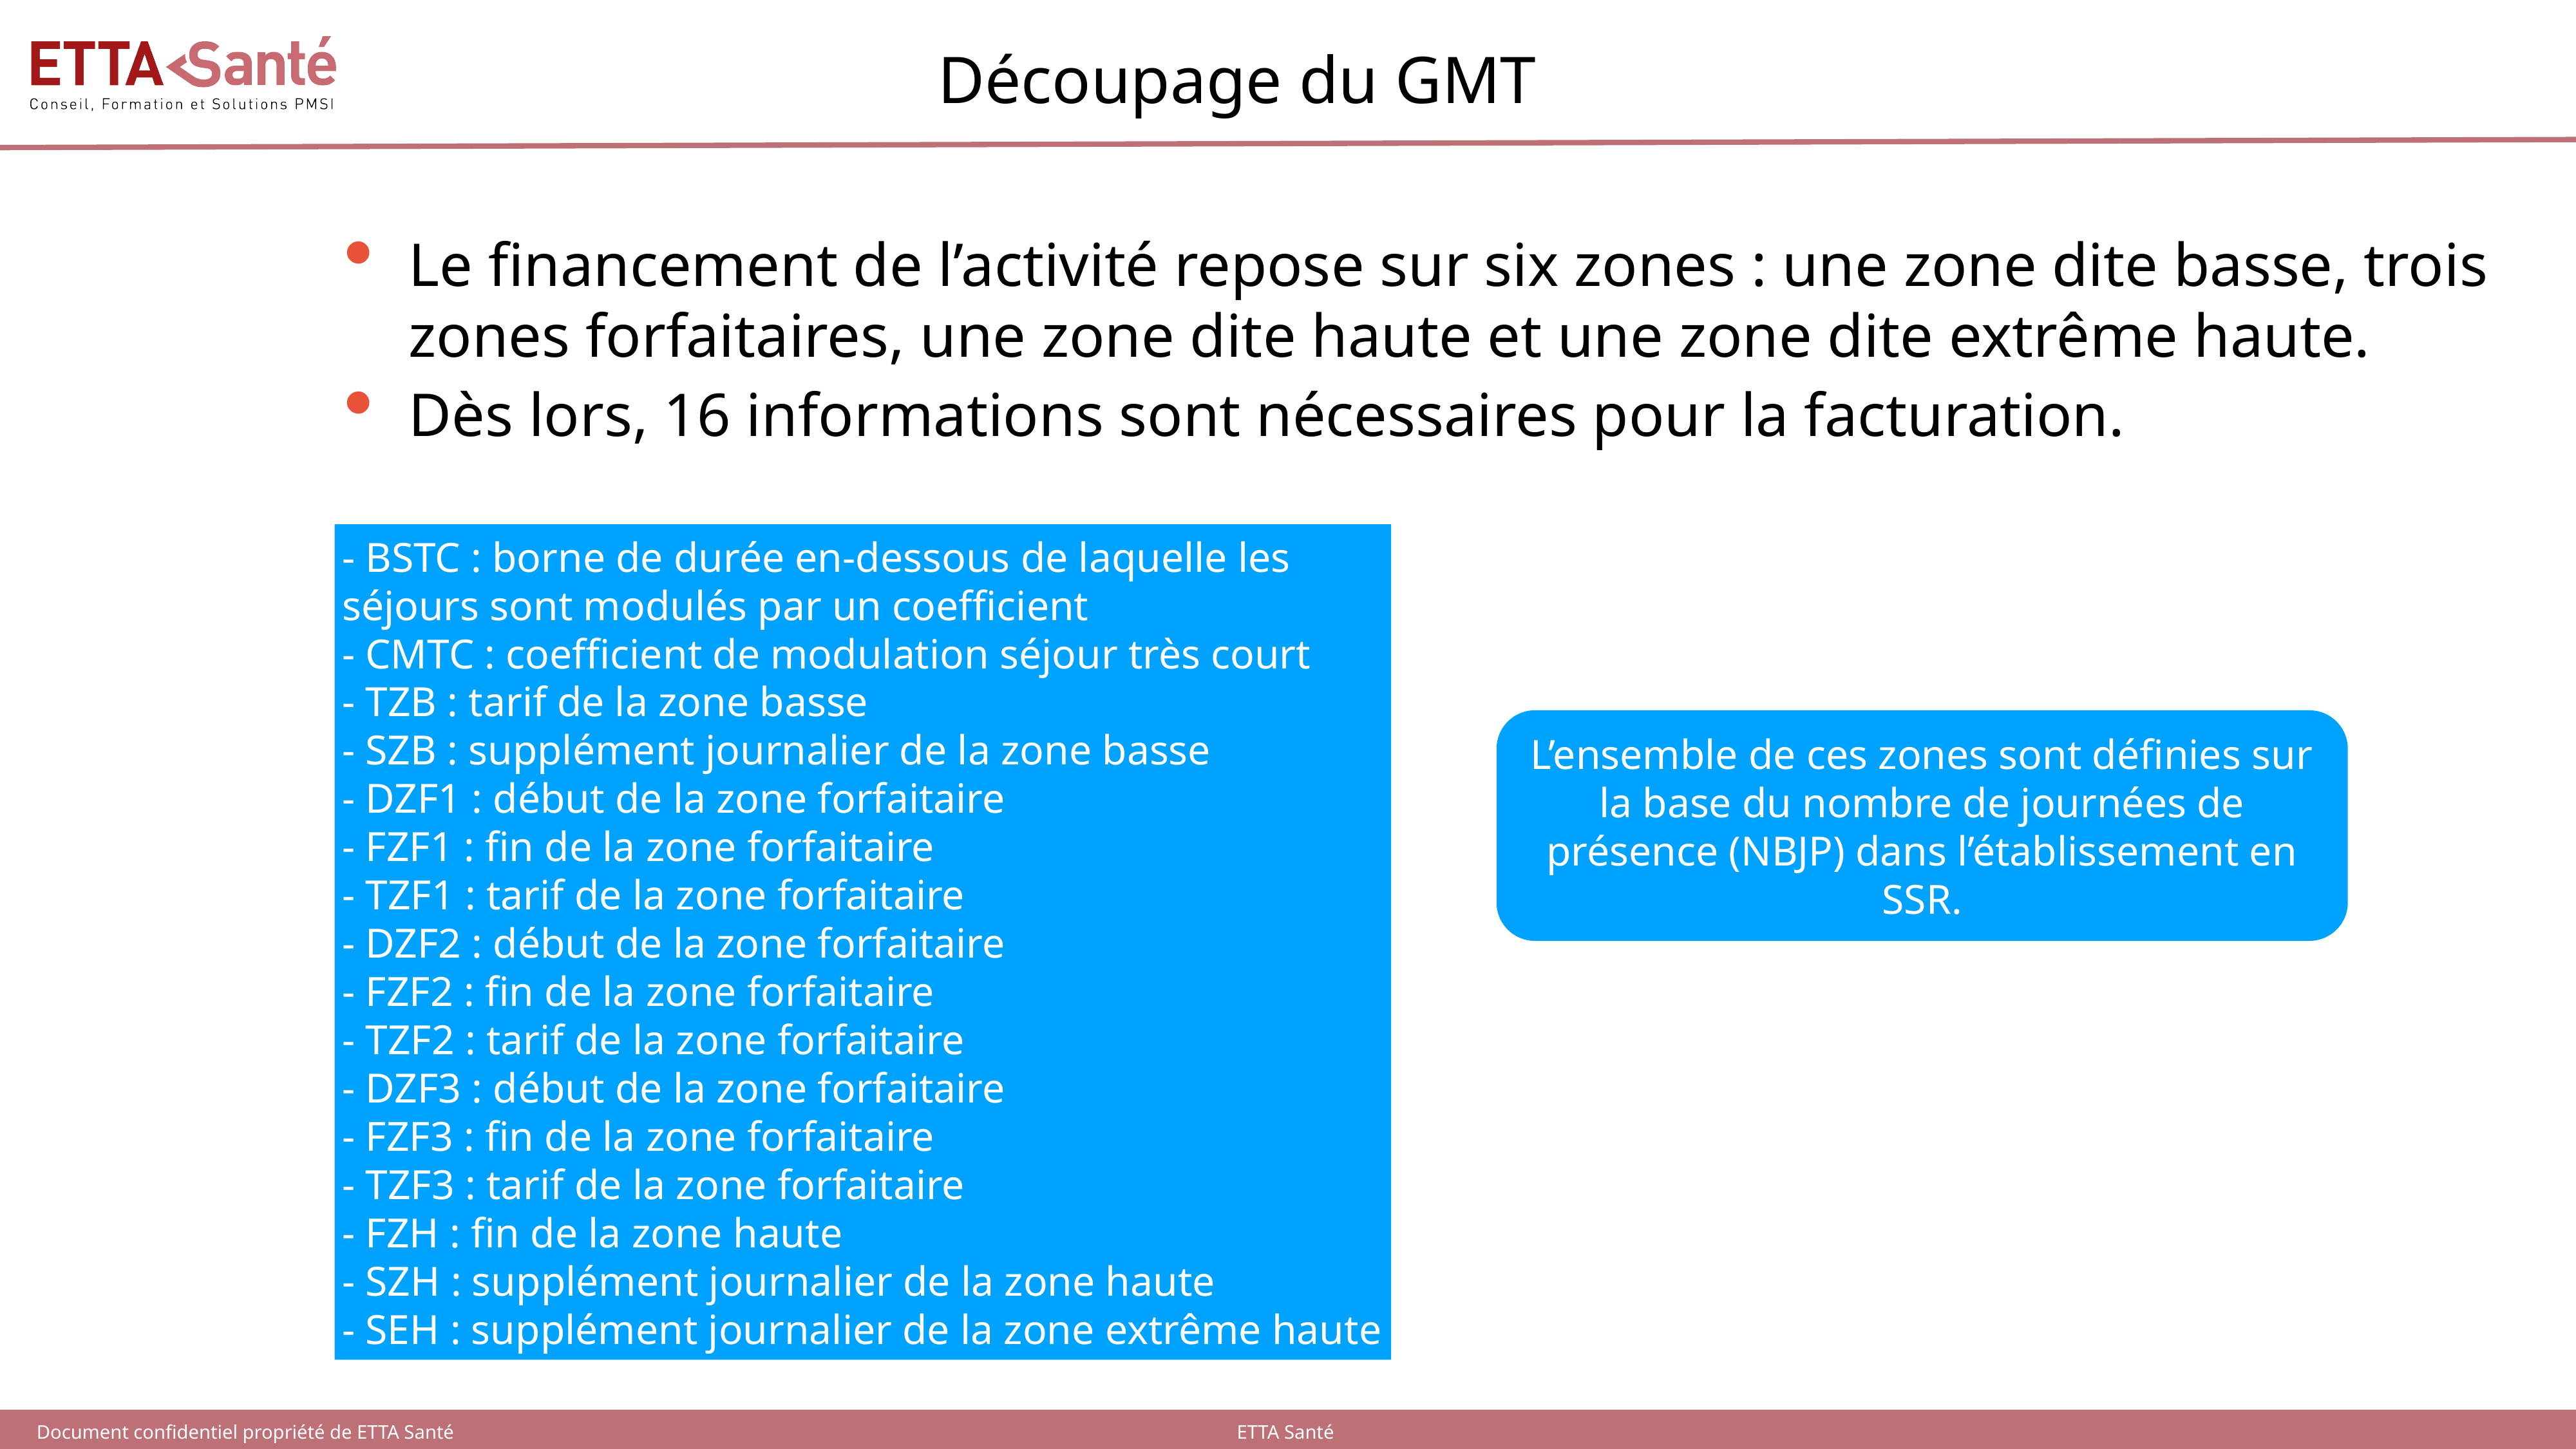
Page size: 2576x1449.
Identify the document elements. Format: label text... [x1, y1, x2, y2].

text_box L’ensemble de ces zones sont définies sur la base du nombre de journées de présence (NBJP) dans l’établissement en SSR. [1496, 710, 2348, 942]
text_box - BSTC : borne de durée en-dessous de laquelle les séjours sont modulés par un coefficient - CMTC : coefficient de modulation séjour très court - TZB : tarif de la zone basse - SZB : supplément journalier de la zone basse - DZF1 : début de la zone forfaitaire - FZF1 : fin de la zone forfaitaire - TZF1 : tarif de la zone forfaitaire - DZF2 : début de la zone forfaitaire - FZF2 : fin de la zone forfaitaire - TZF2 : tarif de la zone forfaitaire - DZF3 : début de la zone forfaitaire - FZF3 : fin de la zone forfaitaire - TZF3 : tarif de la zone forfaitaire - FZH : fin de la zone haute - SZH : supplément journalier de la zone haute - SEH : supplément journalier de la zone extrême haute [334, 524, 1392, 1360]
title Découpage du GMT [516, 9, 1958, 147]
picture [29, 36, 336, 113]
list Le financement de l’activité repose sur six zones : une zone dite basse, trois zones forfaitaires, une zone dite haute et une zone dite extrême haute. Dès lors, 16 informations sont nécessaires pour la facturation. [334, 222, 2535, 1197]
